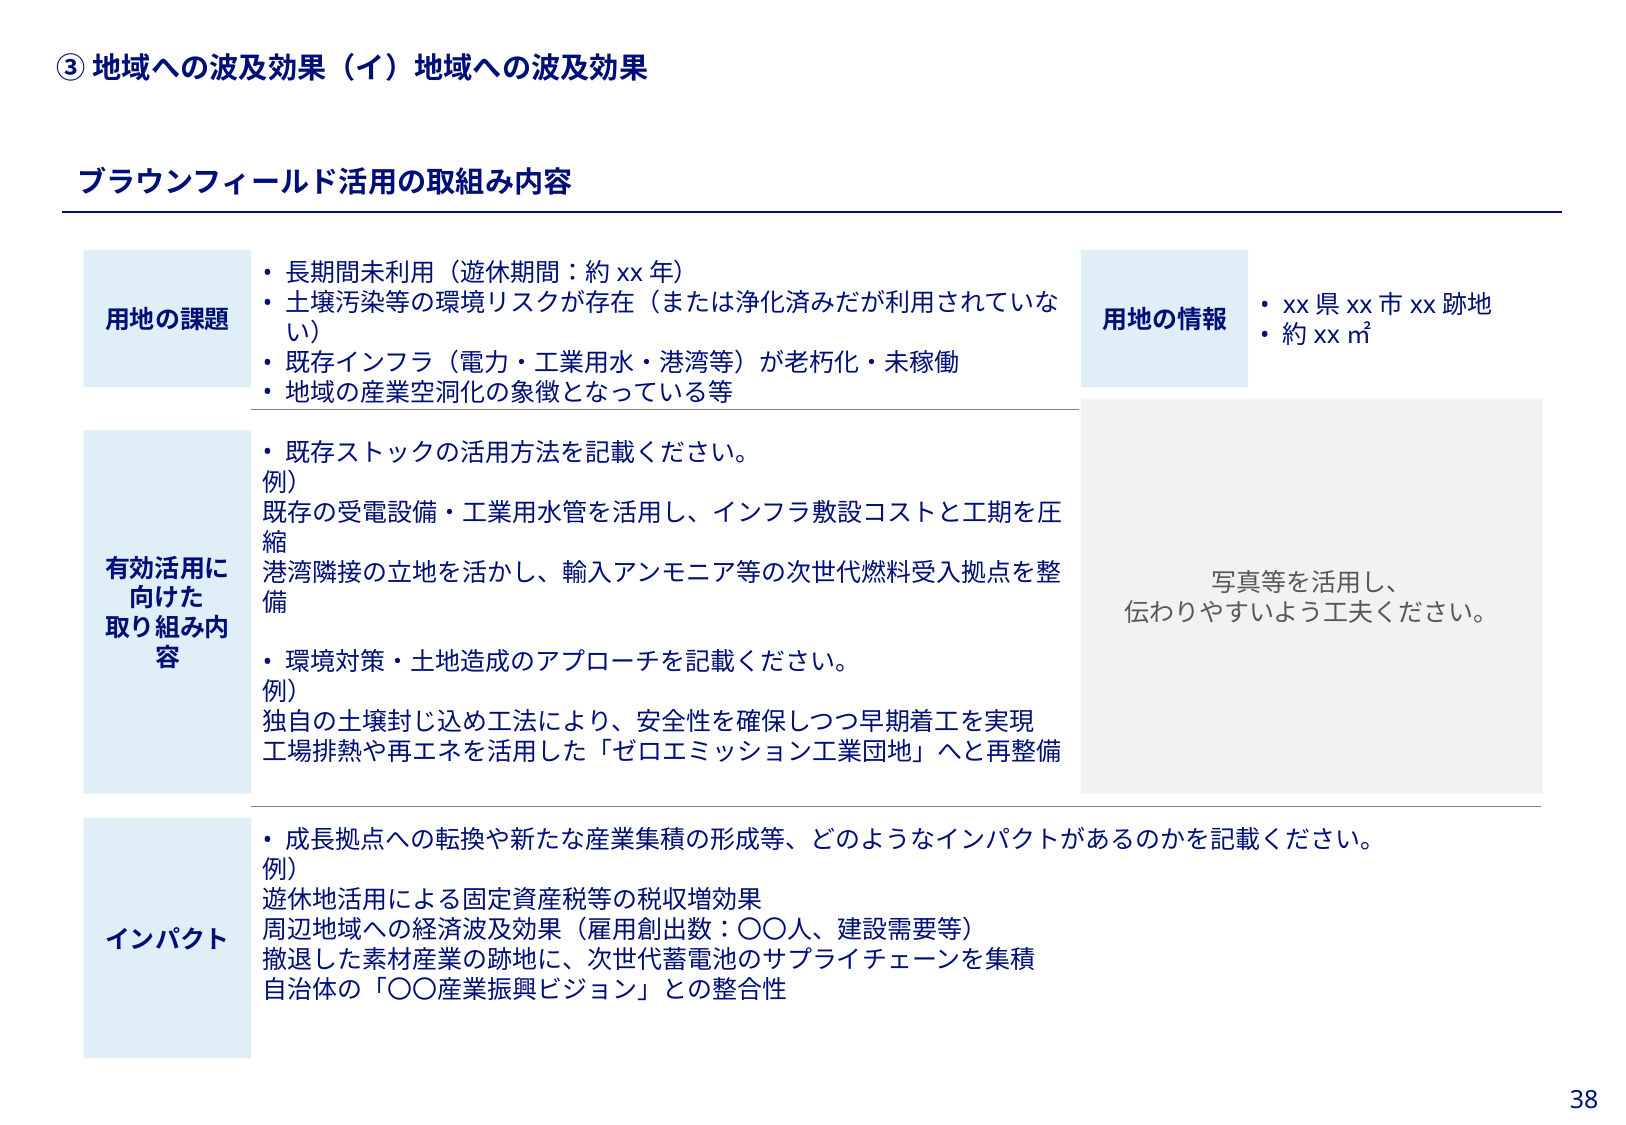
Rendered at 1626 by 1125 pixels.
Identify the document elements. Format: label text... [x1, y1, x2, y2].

text_box 用地の課題 [83, 249, 252, 388]
text_box 有効活用に向けた 取り組み内容 [83, 429, 252, 795]
text_box 写真等を活用し、 伝わりやすいよう工夫ください。 [1080, 398, 1544, 795]
list ③地域への波及効果（イ）地域への波及効果 [32, 42, 1592, 90]
text_box インパクト [83, 817, 252, 1059]
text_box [62, 149, 1563, 213]
text_box 長期間未利用（遊休期間：約xx年） 土壌汚染等の環境リスクが存在（または浄化済みだが利用されていない） 既存インフラ（電力・工業用水・港湾等）が老朽化・未稼働 地域の産業空洞化の象徴となっている等 [252, 249, 1080, 388]
text_box 既存ストックの活用方法を記載ください。 例） 既存の受電設備・工業用水管を活用し、インフラ敷設コストと工期を圧縮 港湾隣接の立地を活かし、輸入アンモニア等の次世代燃料受入拠点を整備 環境対策・土地造成のアプローチを記載ください。 例） 独自の土壌封じ込め工法により、安全性を確保しつつ早期着工を実現 工場排熱や再エネを活用した「ゼロエミッション工業団地」へと再整備 [252, 429, 1082, 795]
text_box 用地の情報 [1080, 249, 1249, 388]
text_box xx県xx市xx跡地 約xx㎡ [1249, 249, 1542, 388]
text_box 成長拠点への転換や新たな産業集積の形成等、どのようなインパクトがあるのかを記載ください。 例） 遊休地活用による固定資産税等の税収増効果 周辺地域への経済波及効果（雇用創出数：〇〇人、建設需要等） 撤退した素材産業の跡地に、次世代蓄電池のサプライチェーンを集積 自治体の「〇〇産業振興ビジョン」との整合性 [252, 817, 1544, 1059]
